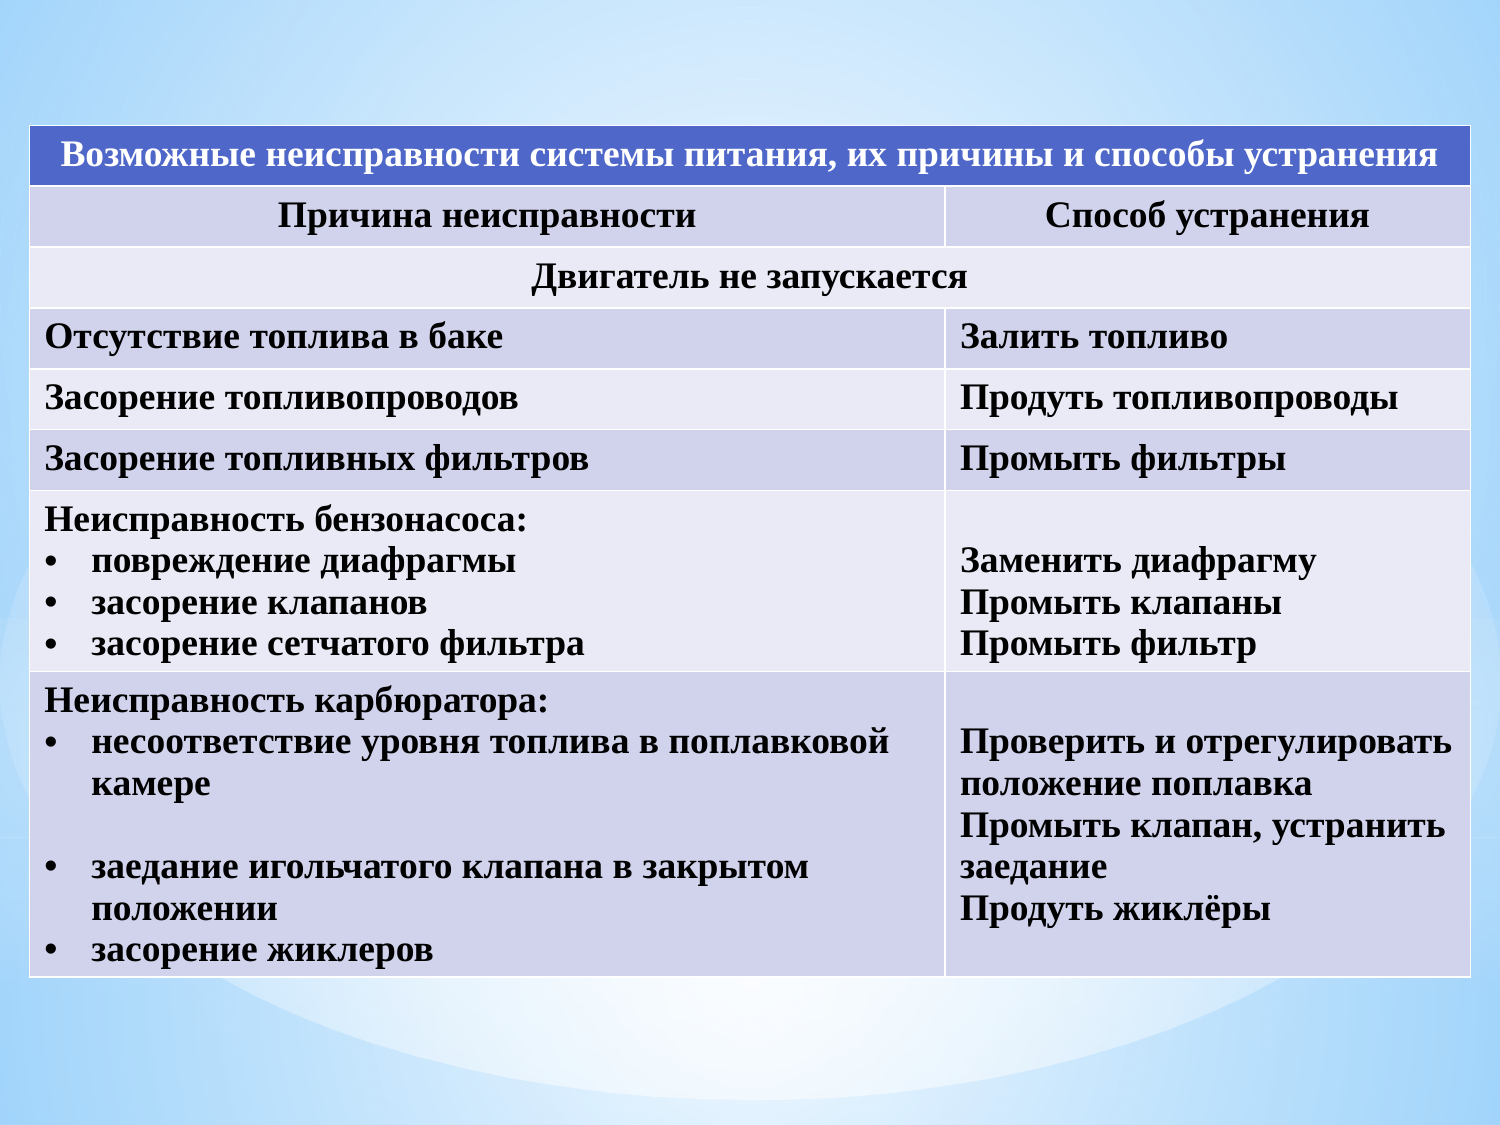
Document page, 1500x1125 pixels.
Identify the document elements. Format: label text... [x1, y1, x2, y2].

table_header Возможные неисправности системы питания, их причины и способы устранения [30, 126, 1470, 185]
table_cell Засорение топливопроводов [30, 370, 944, 429]
table_cell Засорение топливных фильтров [30, 430, 944, 490]
table_cell Проверить и отрегулировать положение поплавка Промыть клапан, устранить заедание Продуть жиклёры [946, 672, 1470, 976]
table_cell Промыть фильтры [946, 430, 1470, 490]
table_cell Неисправность бензонасоса: повреждение диафрагмы засорение клапанов засорение сетчатого фильтра [30, 491, 944, 671]
table_cell Залить топливо [946, 309, 1470, 368]
table_cell Двигатель не запускается [30, 248, 1470, 307]
table_cell Продуть топливопроводы [946, 370, 1470, 429]
table_cell Заменить диафрагму Промыть клапаны Промыть фильтр [946, 491, 1470, 671]
table_cell Неисправность карбюратора: несоответствие уровня топлива в поплавковой камере заедание игольчатого клапана в закрытом положении засорение жиклеров [30, 672, 944, 976]
table_cell Отсутствие топлива в баке [30, 309, 944, 368]
table_cell Причина неисправности [30, 187, 944, 246]
table_cell Способ устранения [946, 187, 1470, 246]
